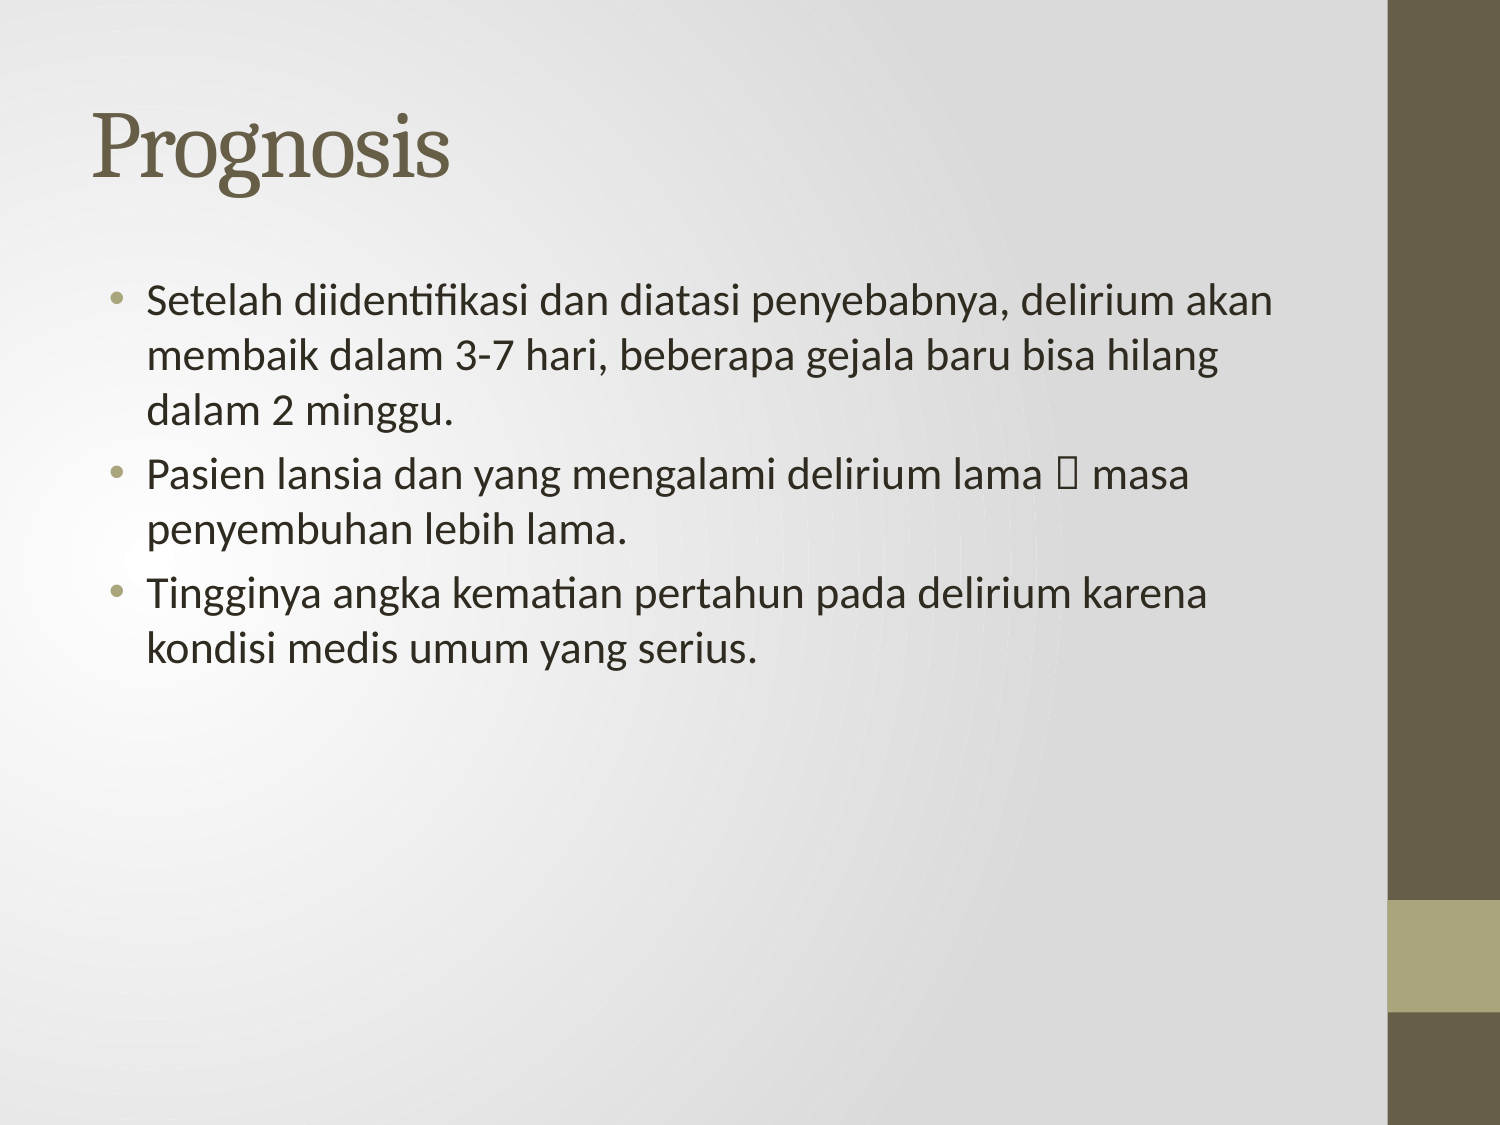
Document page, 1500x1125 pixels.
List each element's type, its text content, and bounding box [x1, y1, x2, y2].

title Prognosis [75, 45, 1325, 233]
list Setelah diidentifikasi dan diatasi penyebabnya, delirium akan membaik dalam 3-7 hari, beberapa gejala baru bisa hilang dalam 2 minggu. Pasien lansia dan yang mengalami delirium lama  masa penyembuhan lebih lama. Tingginya angka kematian pertahun pada delirium karena kondisi medis umum yang serius. [75, 262, 1325, 1050]
